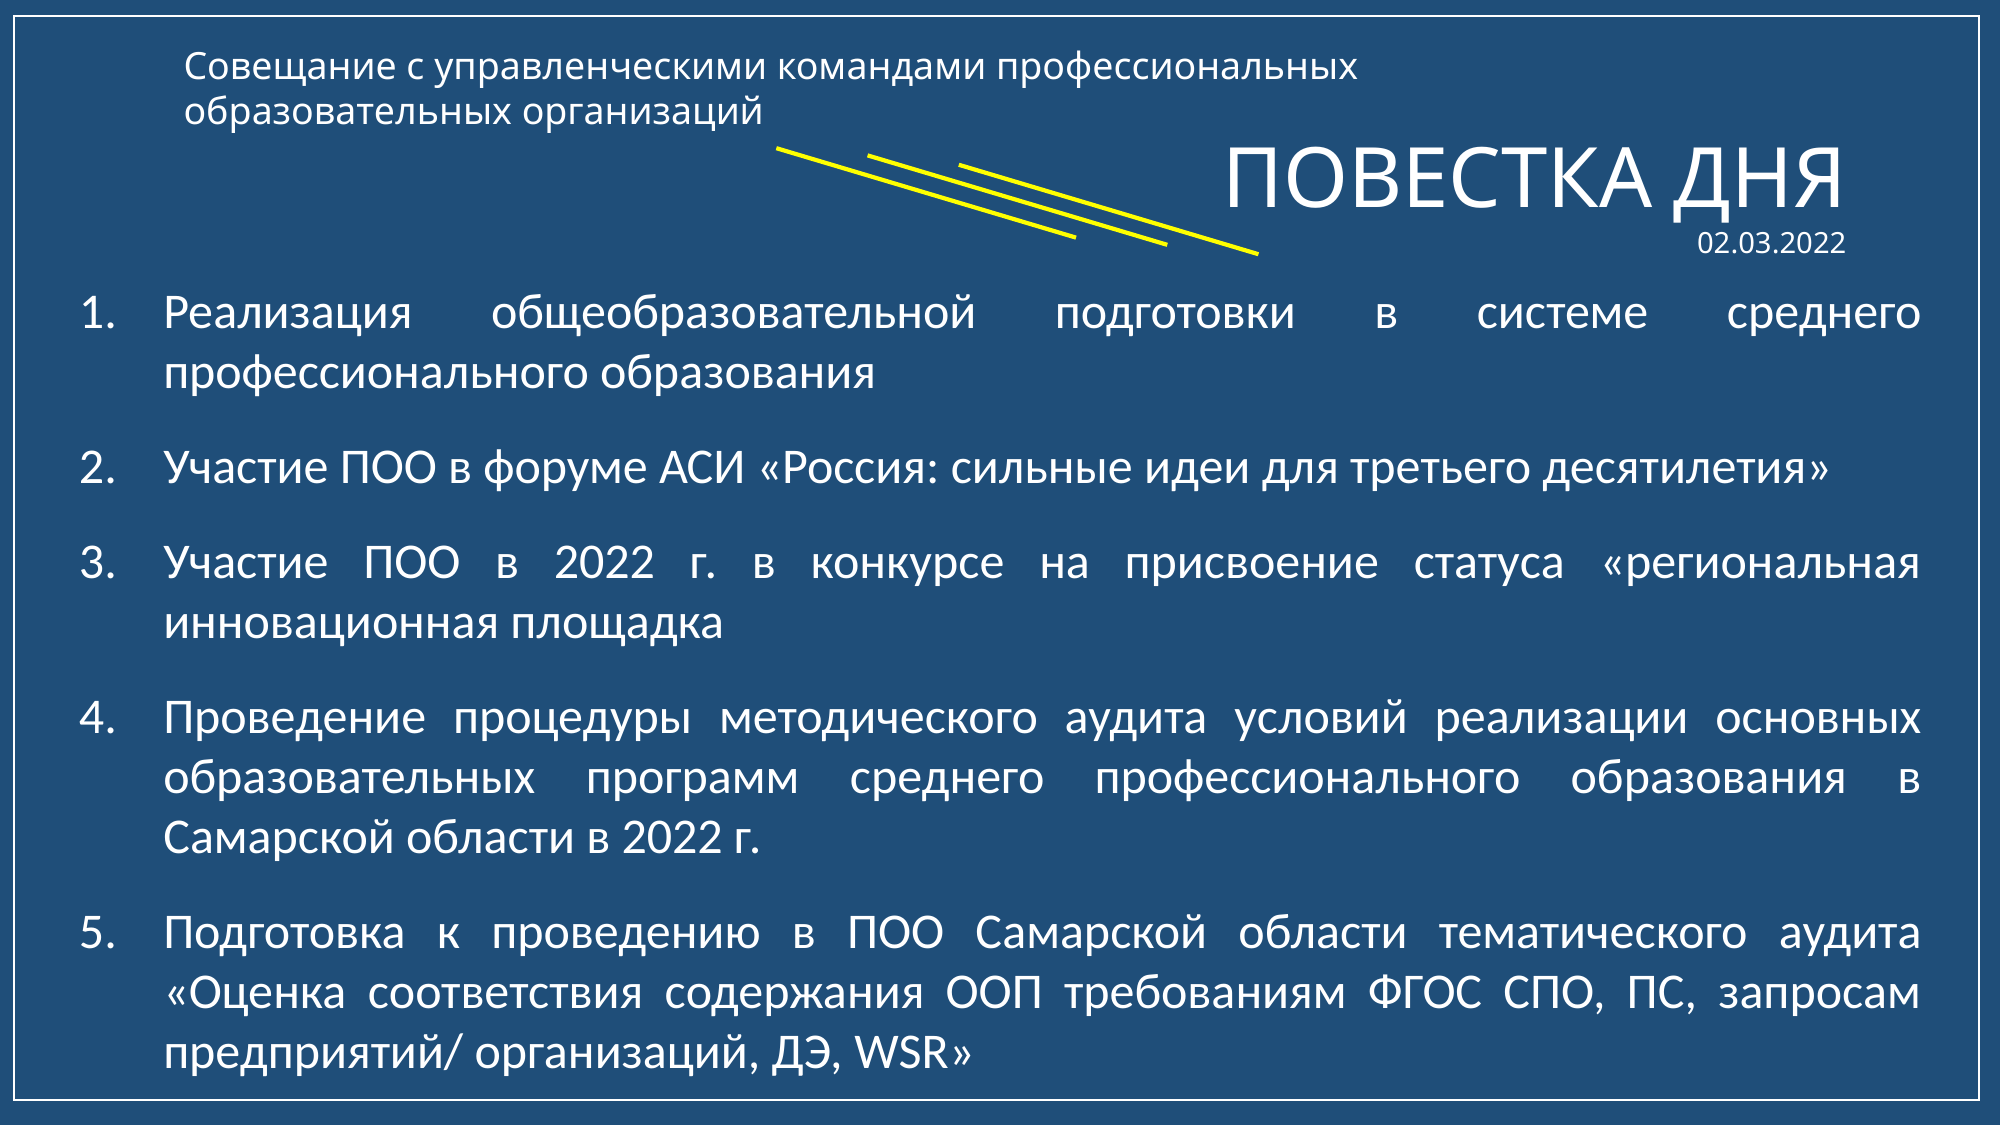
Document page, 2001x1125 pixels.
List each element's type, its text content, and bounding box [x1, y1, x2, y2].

text_box [13, 15, 1980, 1101]
text_box Реализация общеобразовательной подготовки в системе среднего профессионального образования Участие ПОО в форуме АСИ «Россия: сильные идеи для третьего десятилетия» Участие ПОО в 2022 г. в конкурсе на присвоение статуса «региональная инновационная площадка Проведение процедуры методического аудита условий реализации основных образовательных программ среднего профессионального образования в Самарской области в 2022 г. Подготовка к проведению в ПОО Самарской области тематического аудита «Оценка соответствия содержания ООП требованиям ФГОС СПО, ПС, запросам предприятий/ организаций, ДЭ, WSR» [64, 271, 1937, 1114]
text_box Совещание с управленческими командами профессиональных образовательных организаций [168, 34, 1384, 140]
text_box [776, 148, 1259, 255]
